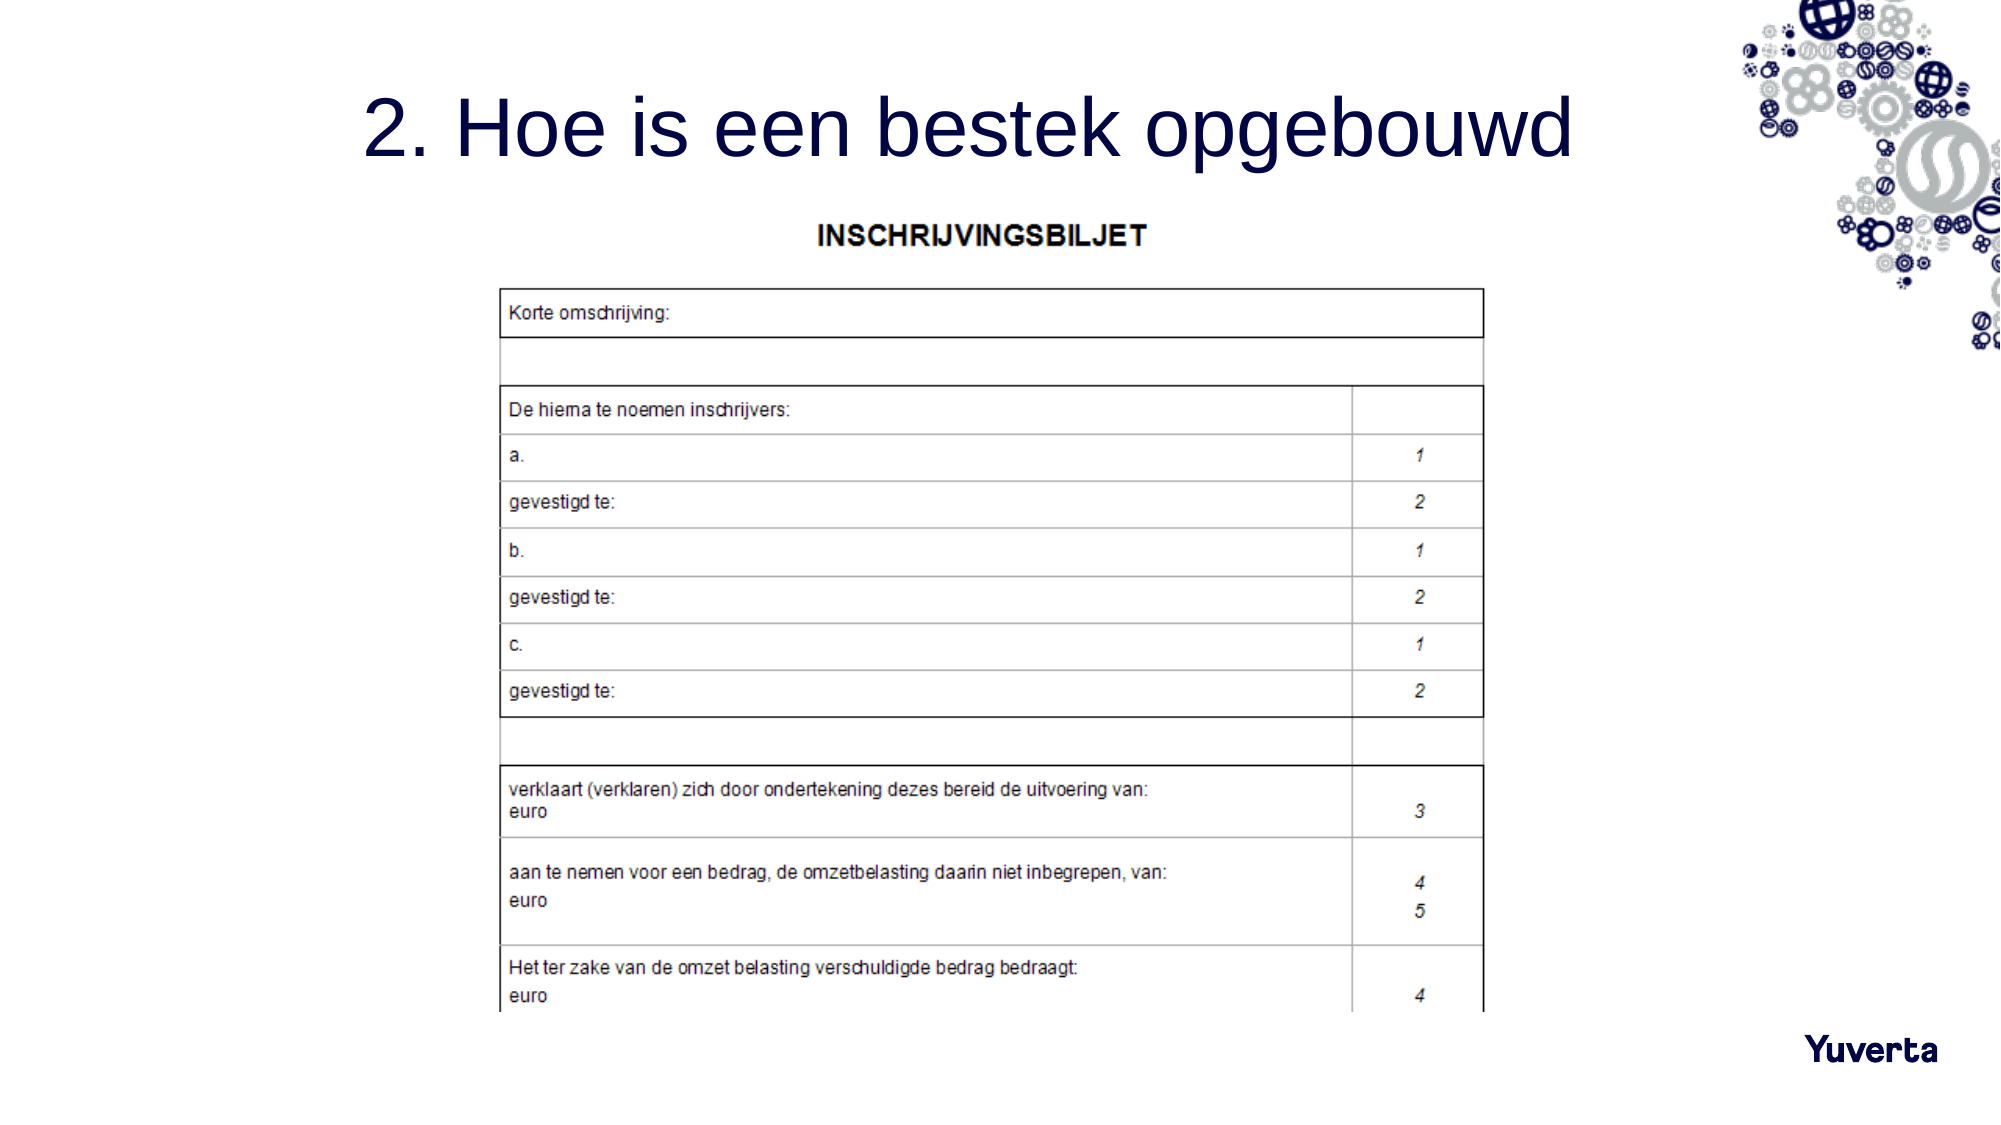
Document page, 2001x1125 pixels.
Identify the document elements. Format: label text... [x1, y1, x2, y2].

picture [0, 0, 2000, 1125]
title 2. Hoe is een bestek opgebouwd [362, 78, 1638, 204]
